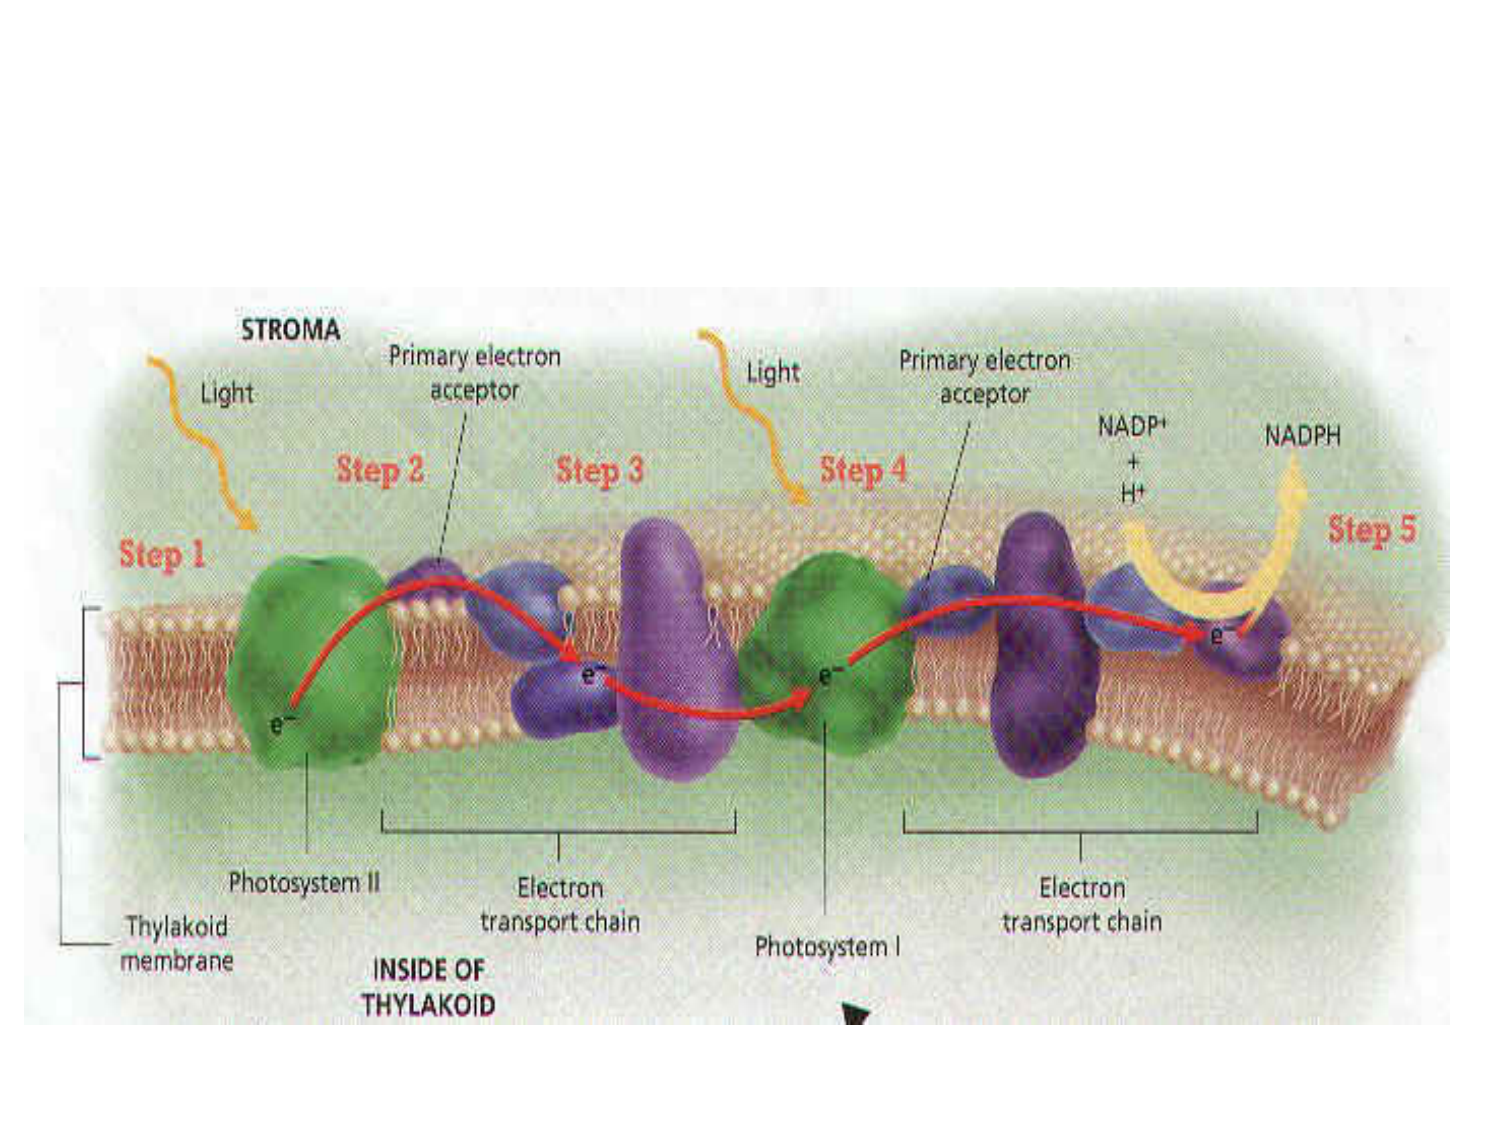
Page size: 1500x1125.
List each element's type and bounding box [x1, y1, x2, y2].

list [24, 287, 1451, 1026]
